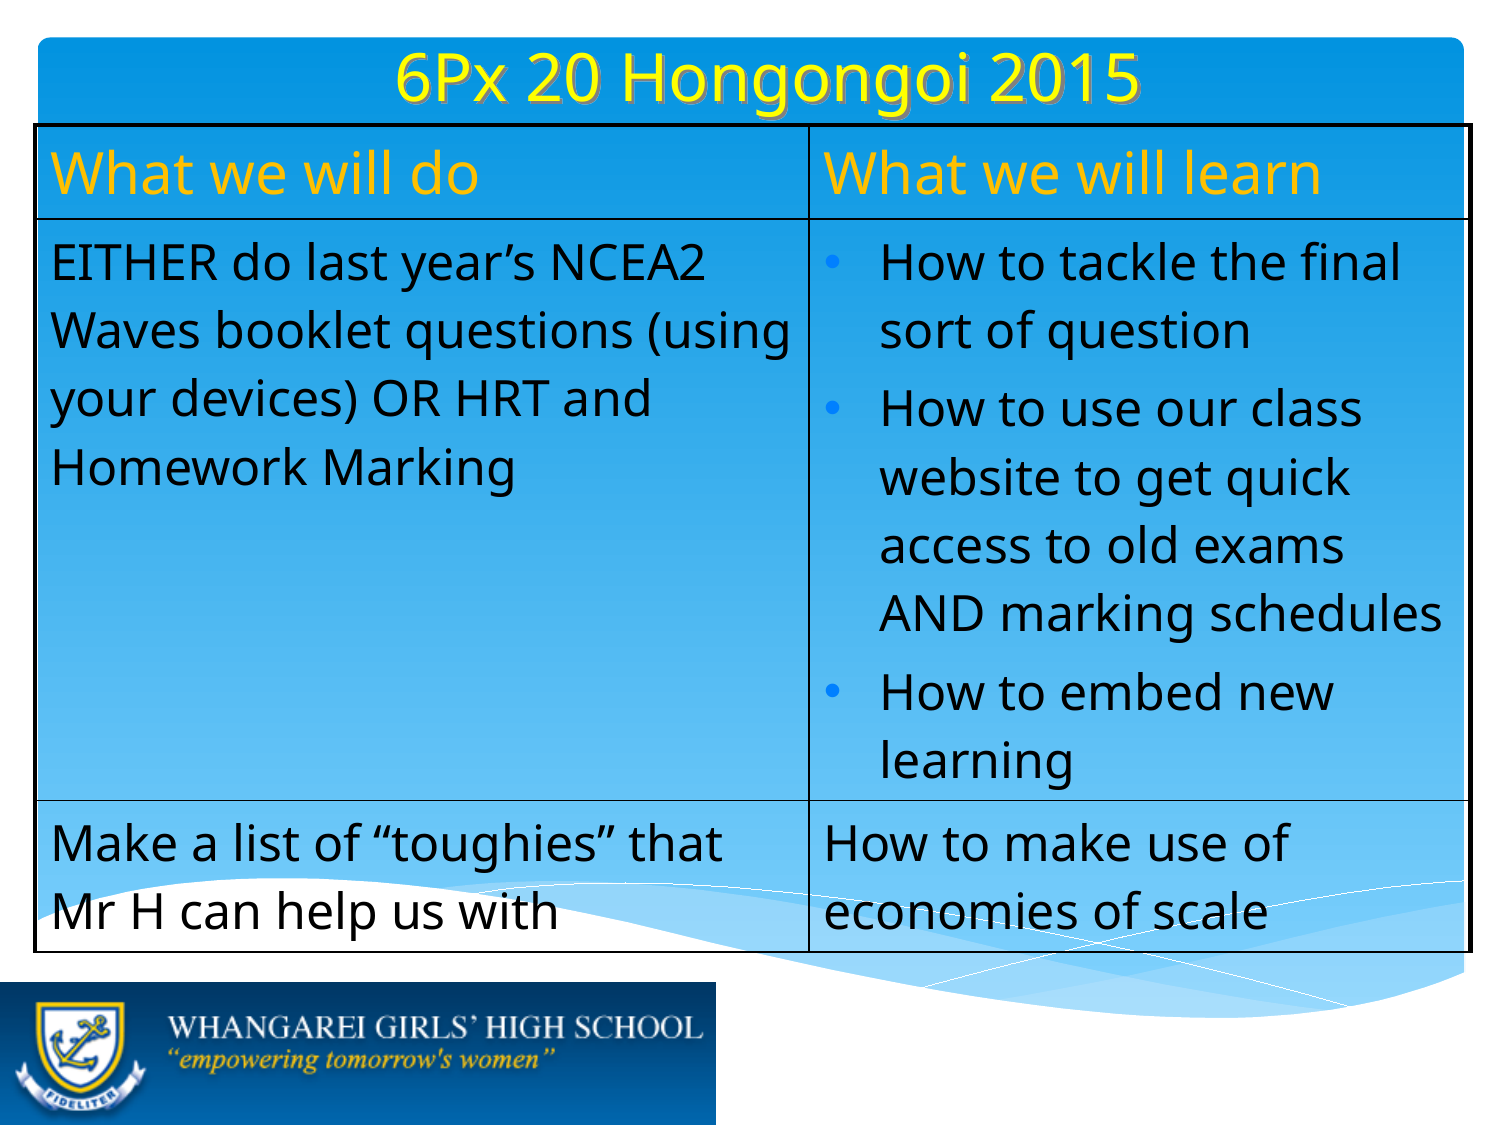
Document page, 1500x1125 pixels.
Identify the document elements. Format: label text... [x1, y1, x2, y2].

table_cell How to tackle the final sort of question How to use our class website to get quick access to old exams AND marking schedules How to embed new learning [810, 220, 1468, 800]
table_cell How to make use of economies of scale [810, 801, 1468, 951]
table_header What we will do [37, 127, 808, 218]
picture [0, 982, 716, 1125]
table_cell EITHER do last year’s NCEA2 Waves booklet questions (using your devices) OR HRT and Homework Marking [37, 220, 808, 800]
table_cell Make a list of “toughies” that Mr H can help us with [37, 801, 808, 951]
text_box 6Px 20 Hongongoi 2015 [162, 24, 1375, 123]
table_header What we will learn [810, 127, 1468, 218]
